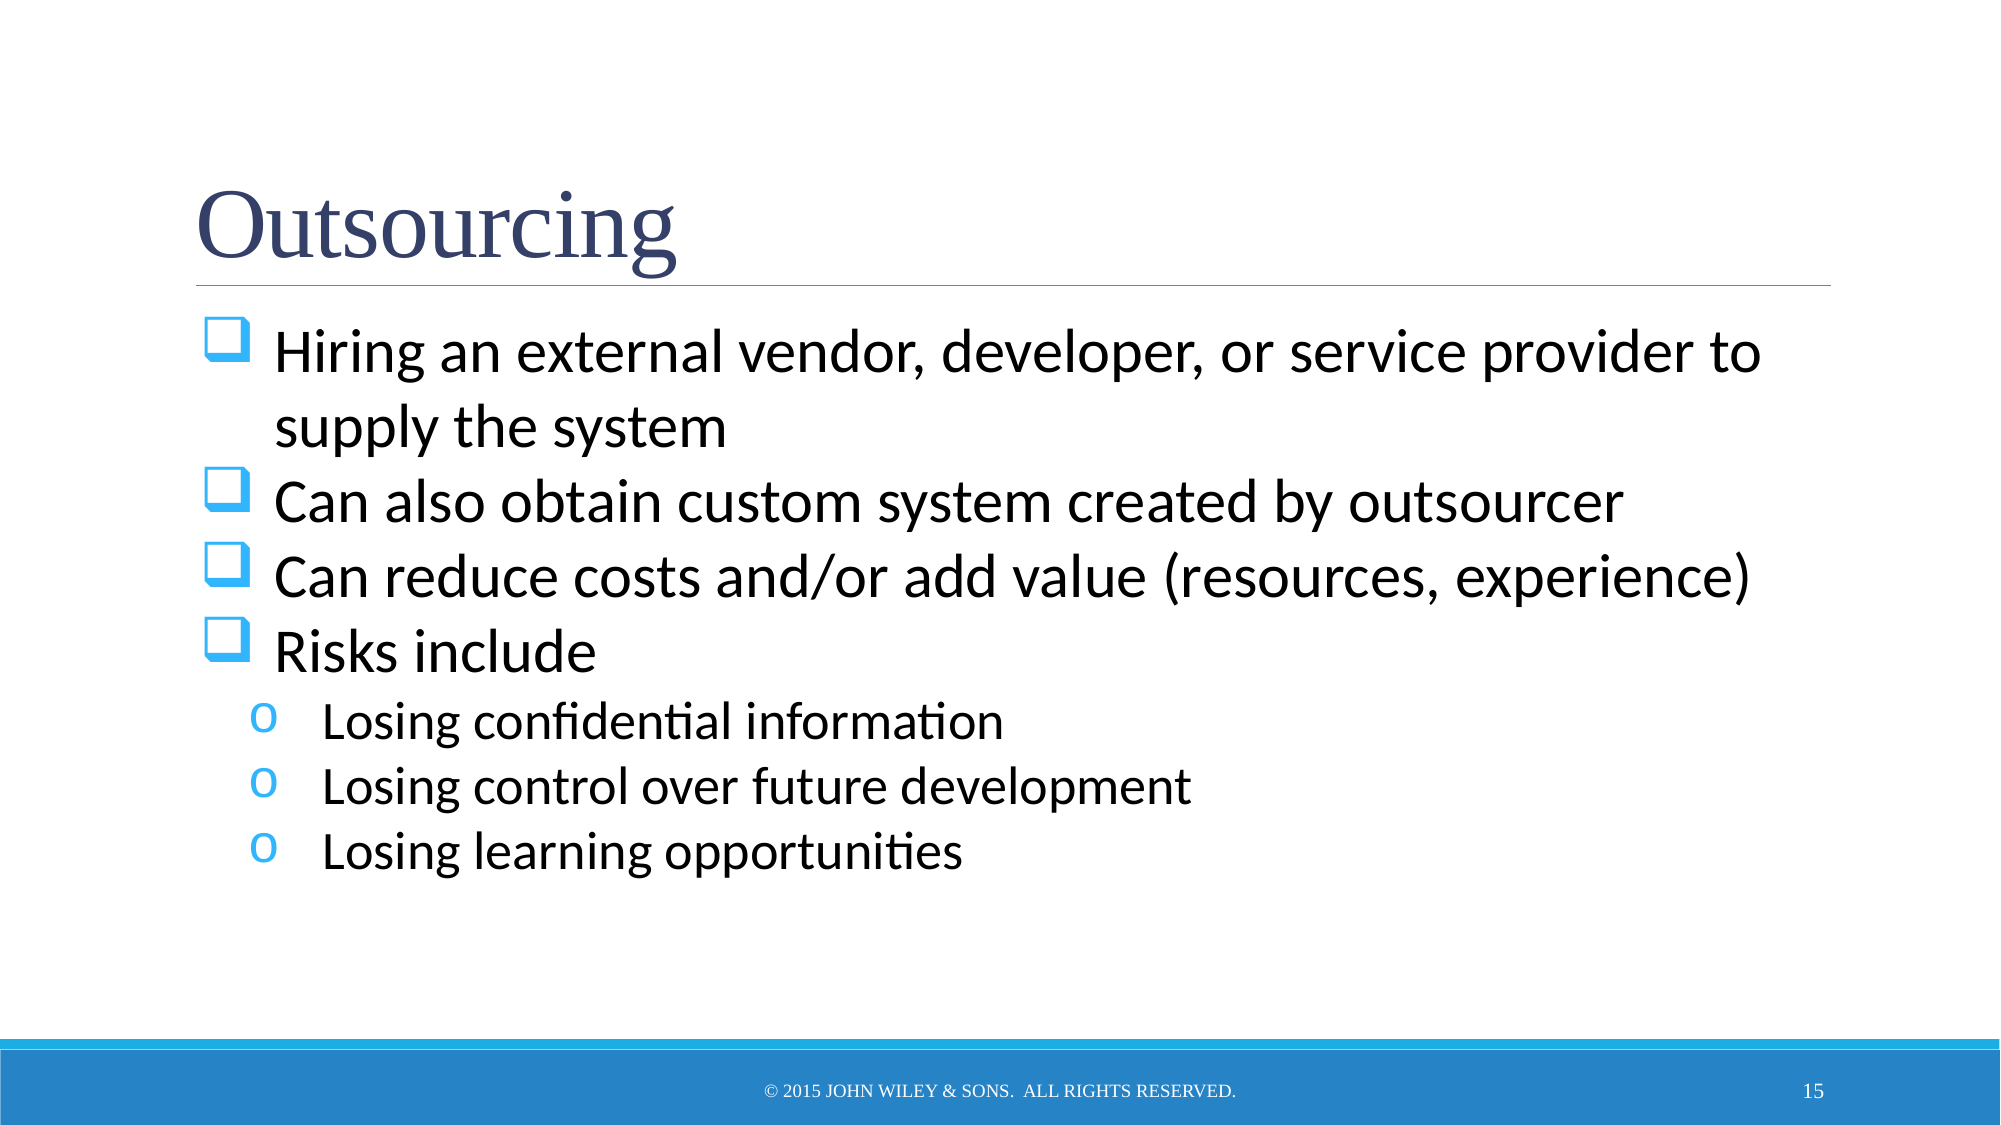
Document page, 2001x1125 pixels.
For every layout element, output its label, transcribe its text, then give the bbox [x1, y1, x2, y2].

slide_number 15 [1624, 1059, 1840, 1120]
list Hiring an external vendor, developer, or service provider to supply the system Can also obtain custom system created by outsourcer Can reduce costs and/or add value (resources, experience) Risks include Losing confidential information Losing control over future development Losing learning opportunities [180, 302, 1830, 963]
footer © 2015 John Wiley & Sons. All Rights Reserved. [604, 1059, 1396, 1120]
title Outsourcing [180, 47, 1830, 285]
